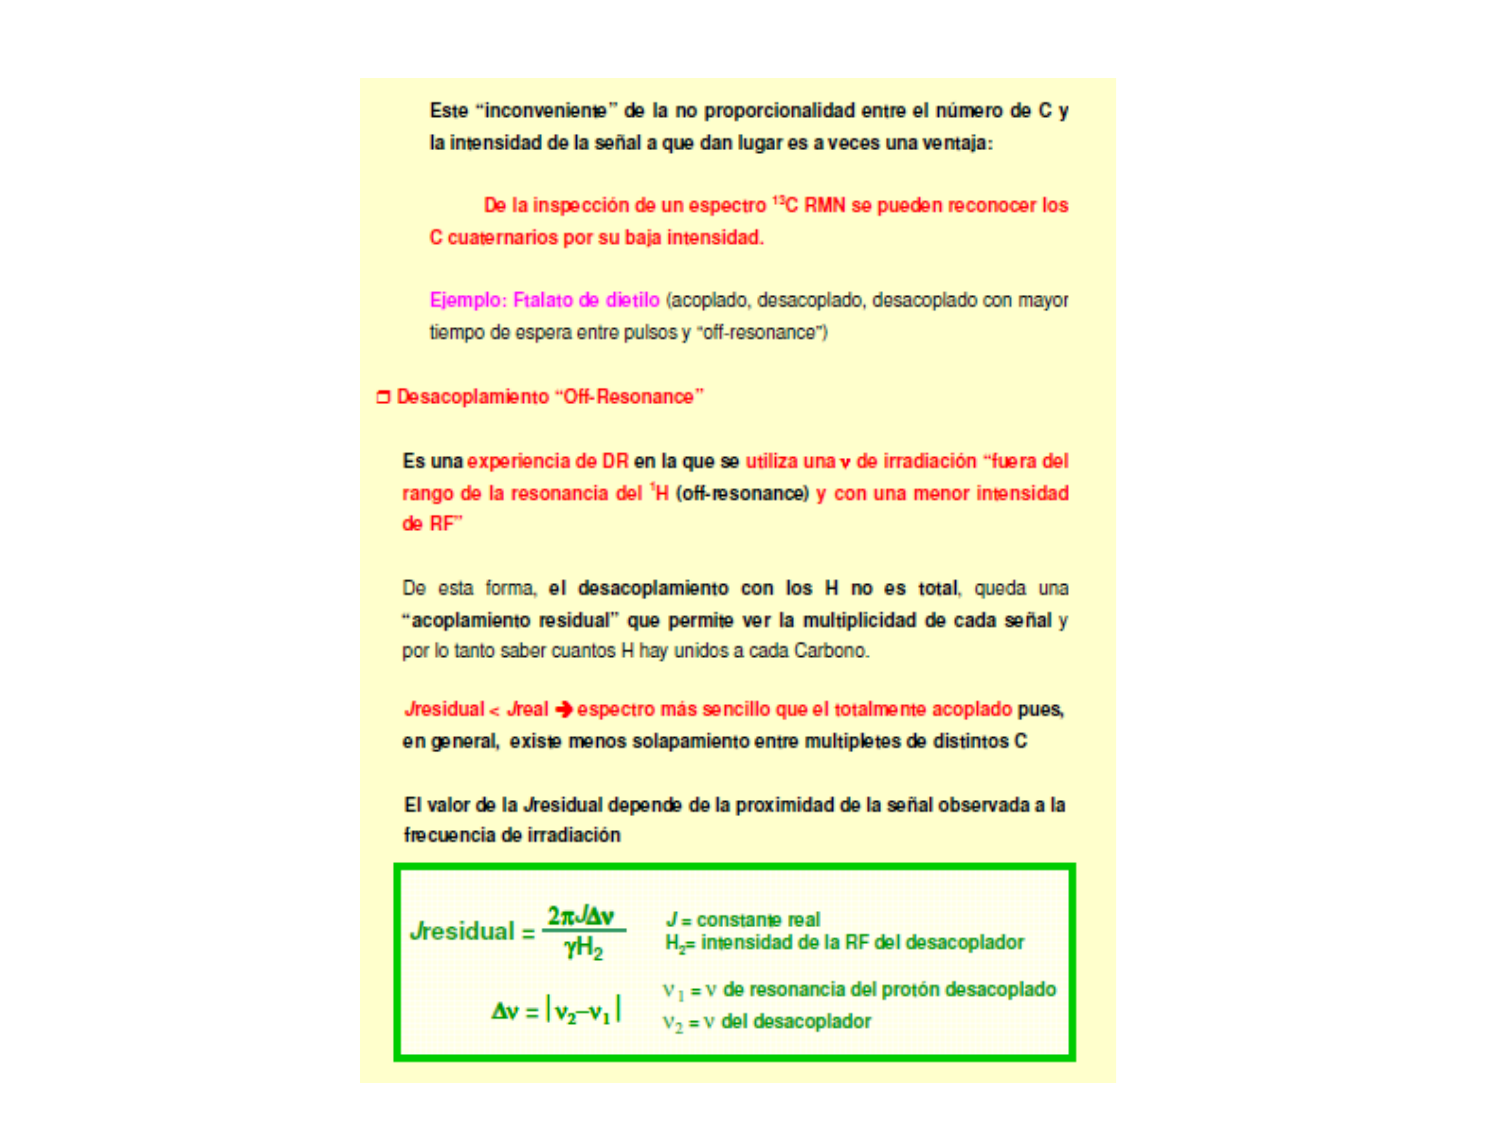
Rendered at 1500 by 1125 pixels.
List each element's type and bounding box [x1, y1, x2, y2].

picture [359, 77, 1117, 1083]
